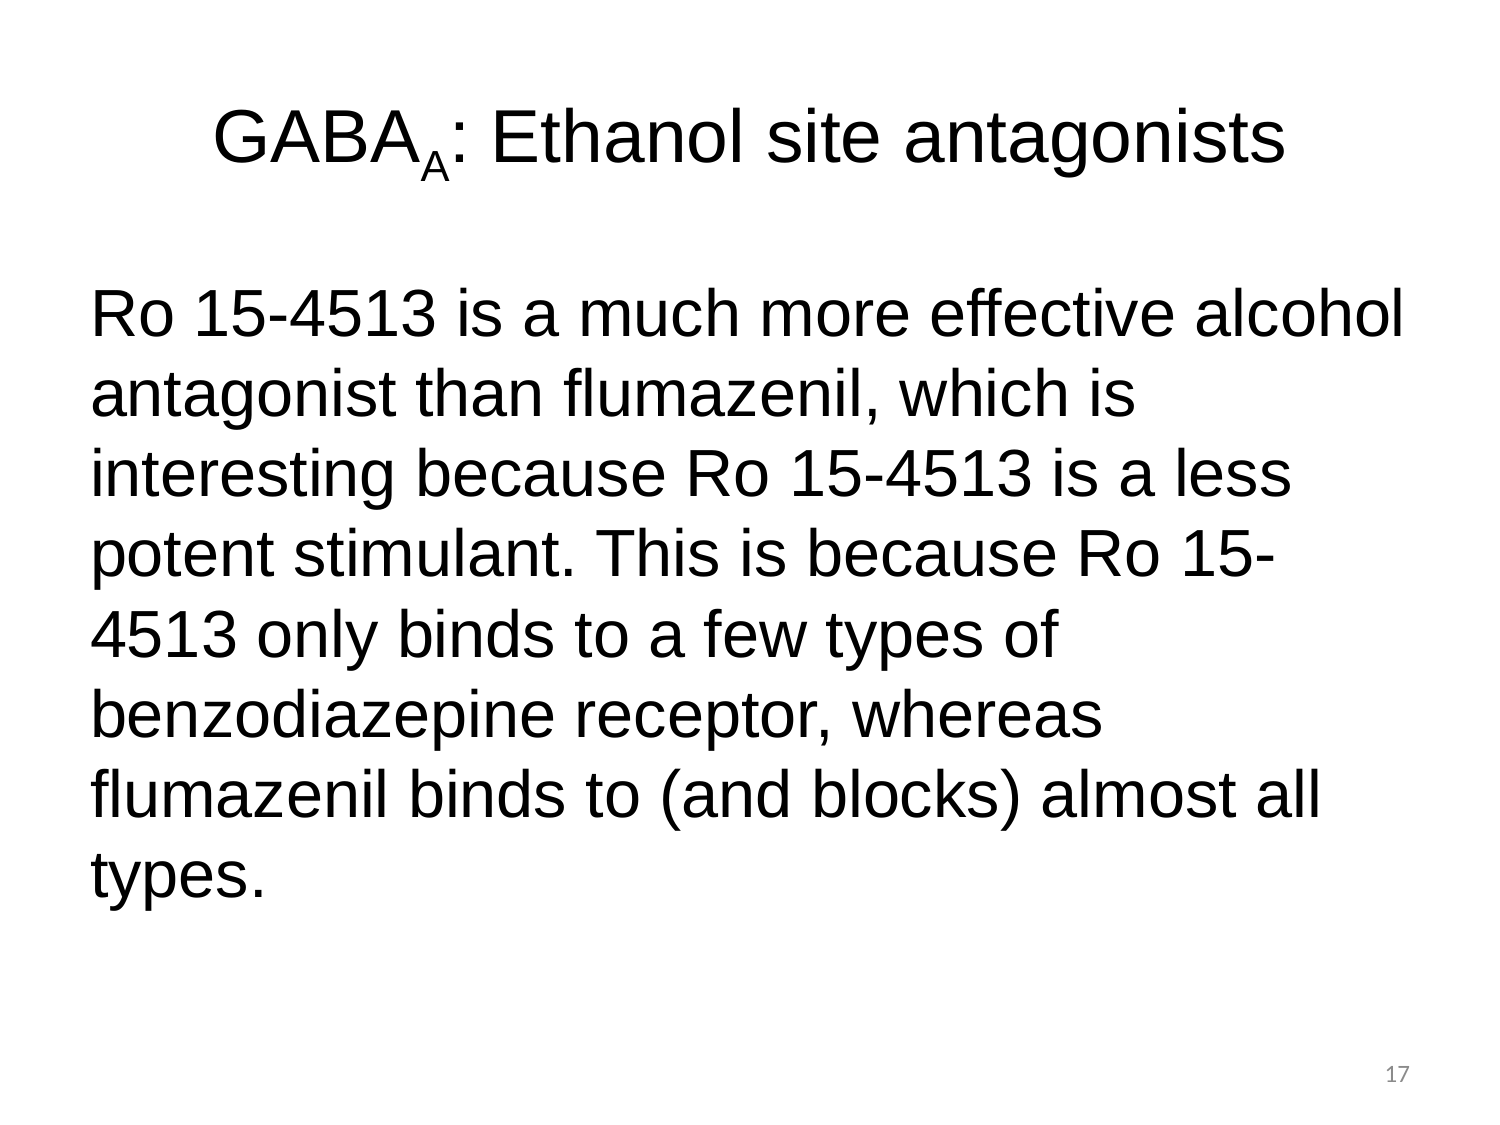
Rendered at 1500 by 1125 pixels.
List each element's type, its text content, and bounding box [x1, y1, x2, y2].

list Ro 15-4513 is a much more effective alcohol antagonist than flumazenil, which is interesting because Ro 15-4513 is a less potent stimulant. This is because Ro 15-4513 only binds to a few types of benzodiazepine receptor, whereas flumazenil binds to (and blocks) almost all types. [75, 262, 1425, 1005]
title GABAA: Ethanol site antagonists [75, 45, 1425, 233]
slide_number 17 [1074, 1042, 1425, 1103]
